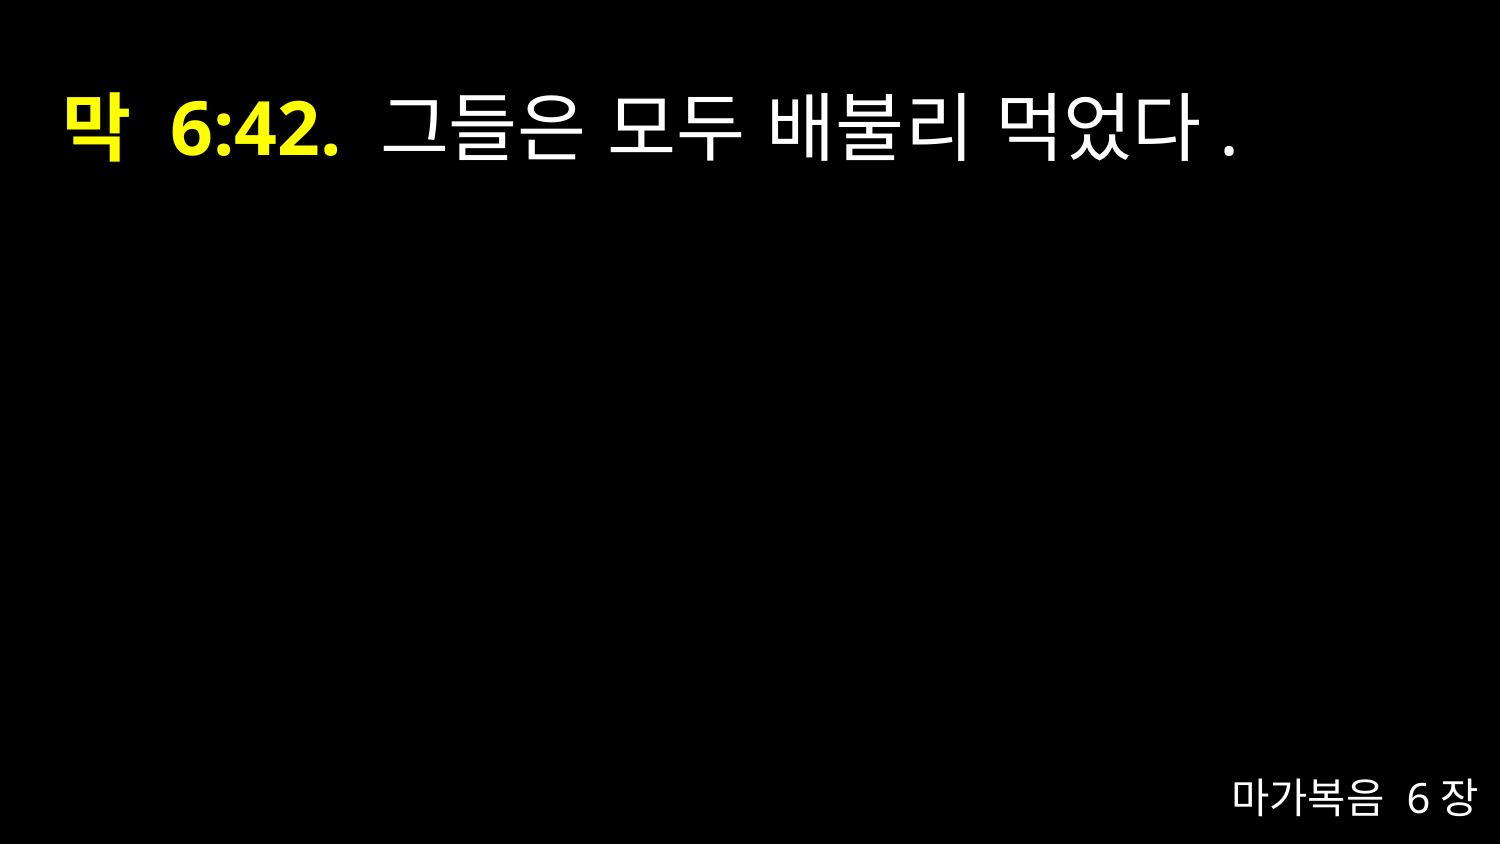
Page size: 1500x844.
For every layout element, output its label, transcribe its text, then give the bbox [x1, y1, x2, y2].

subtitle 마가복음 6장 [916, 770, 1500, 844]
title 막 6:42. 그들은 모두 배불리 먹었다. [0, 0, 1500, 844]
